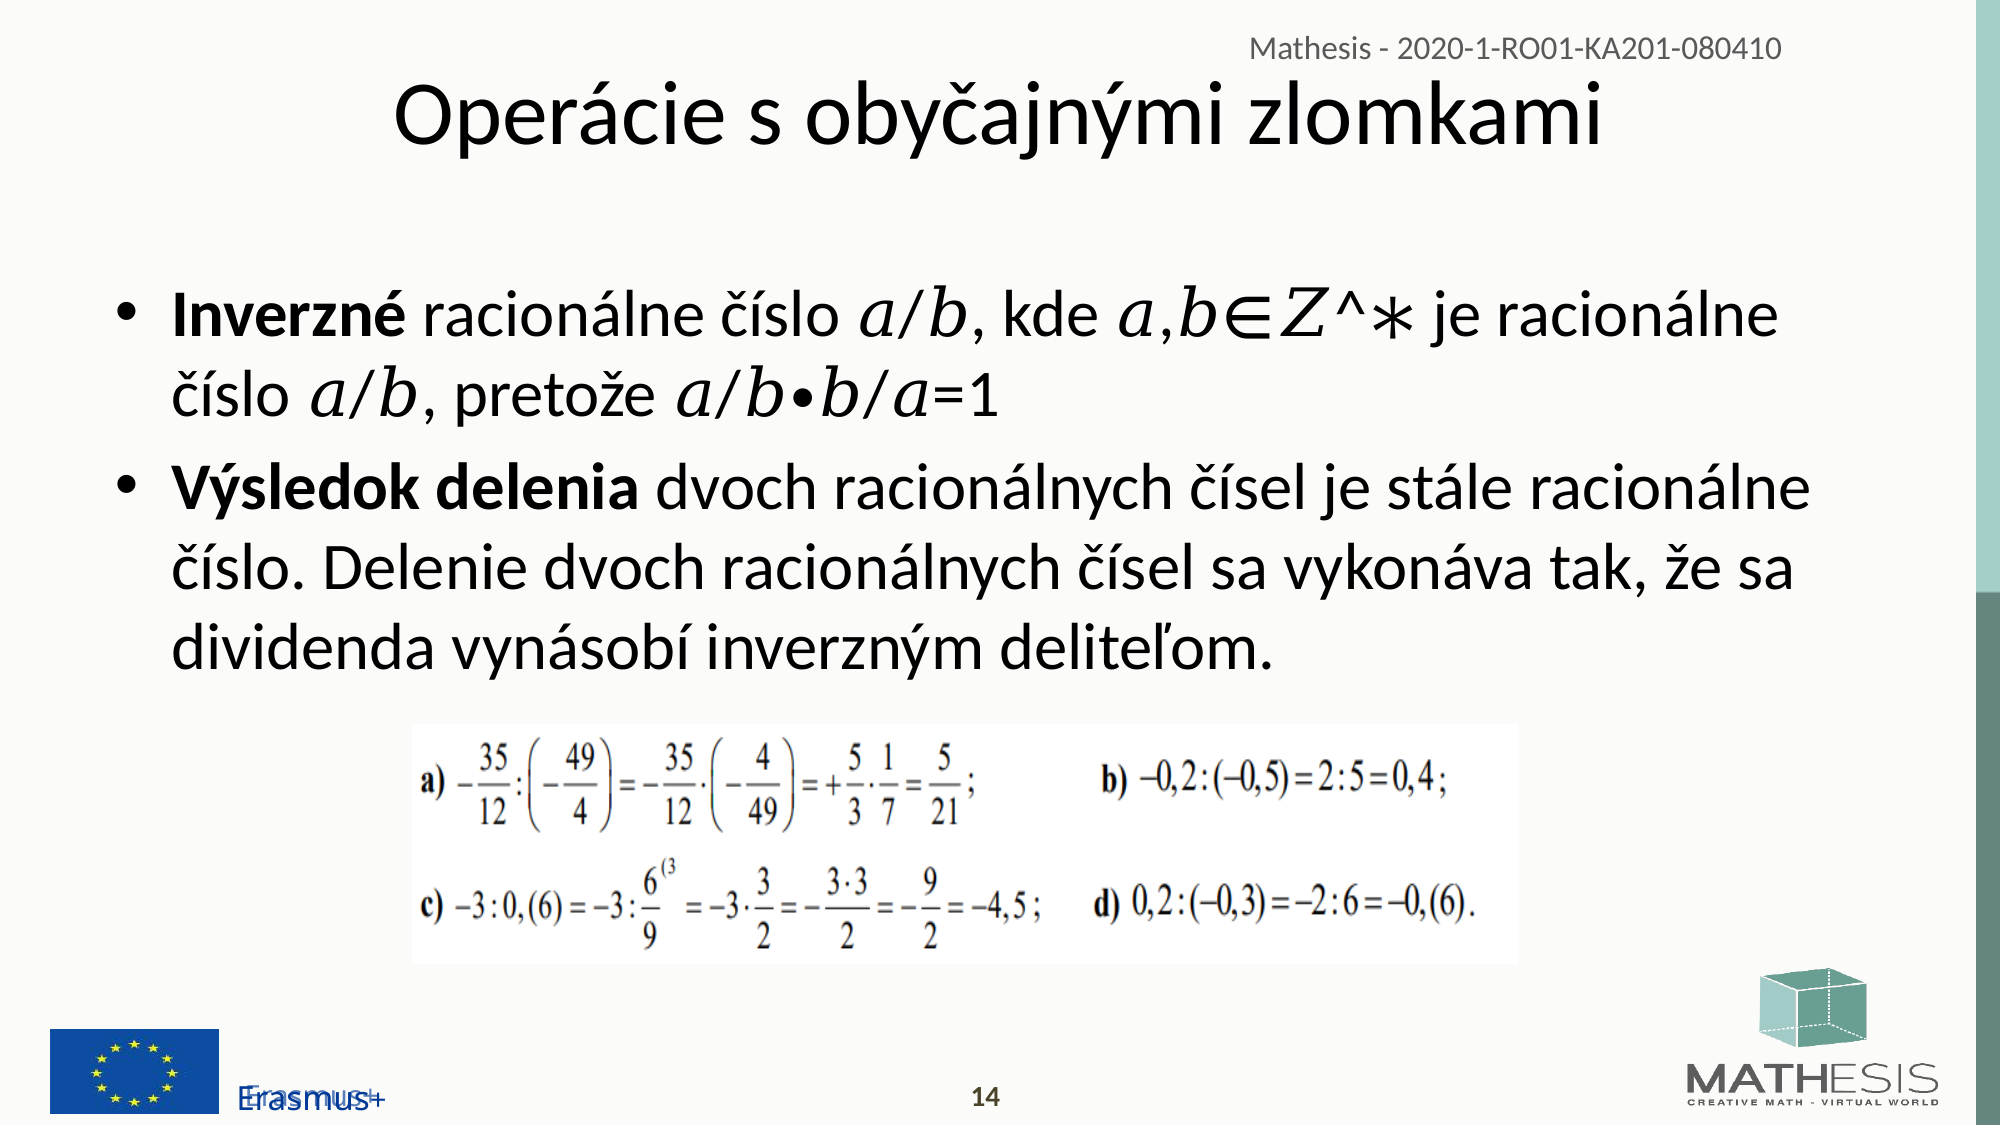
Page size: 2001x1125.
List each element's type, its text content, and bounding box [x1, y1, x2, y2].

picture [411, 723, 1518, 965]
title Operácie s obyčajnými zlomkami [99, 45, 1900, 233]
picture [50, 1029, 219, 1114]
list Inverzné racionálne číslo 𝑎/𝑏, kde 𝑎,𝑏∈𝑍^∗ je racionálne číslo 𝑎/𝑏, pretože 𝑎/𝑏∙𝑏/𝑎=1 Výsledok delenia dvoch racionálnych čísel je stále racionálne číslo. Delenie dvoch racionálnych čísel sa vykonáva tak, že sa dividenda vynásobí inverzným deliteľom. [99, 262, 1900, 1005]
